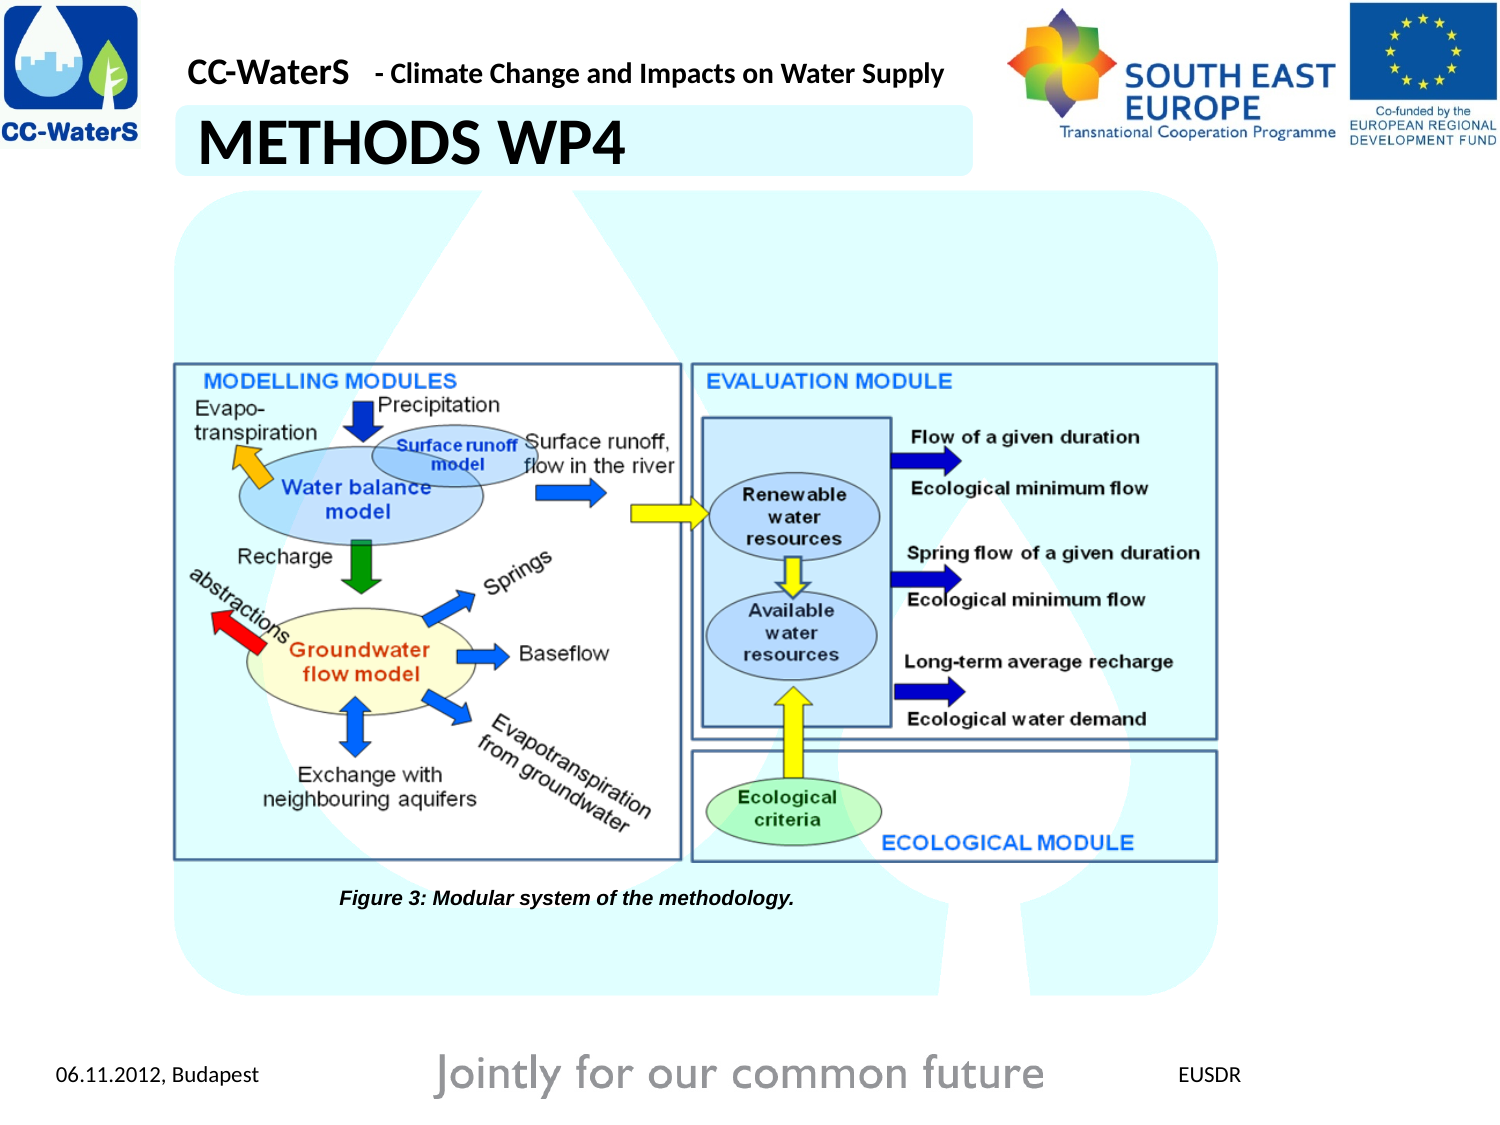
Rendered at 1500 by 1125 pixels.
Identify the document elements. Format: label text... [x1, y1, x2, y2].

picture [1347, 75, 1500, 148]
text_box METHODS WP4 [183, 90, 643, 185]
text_box Figure 3: Modular system of the methodology. [324, 849, 1500, 917]
text_box [0, 0, 1500, 75]
picture [0, 75, 141, 149]
picture [1007, 75, 1336, 141]
picture [433, 1054, 1043, 1099]
picture [170, 361, 1247, 864]
